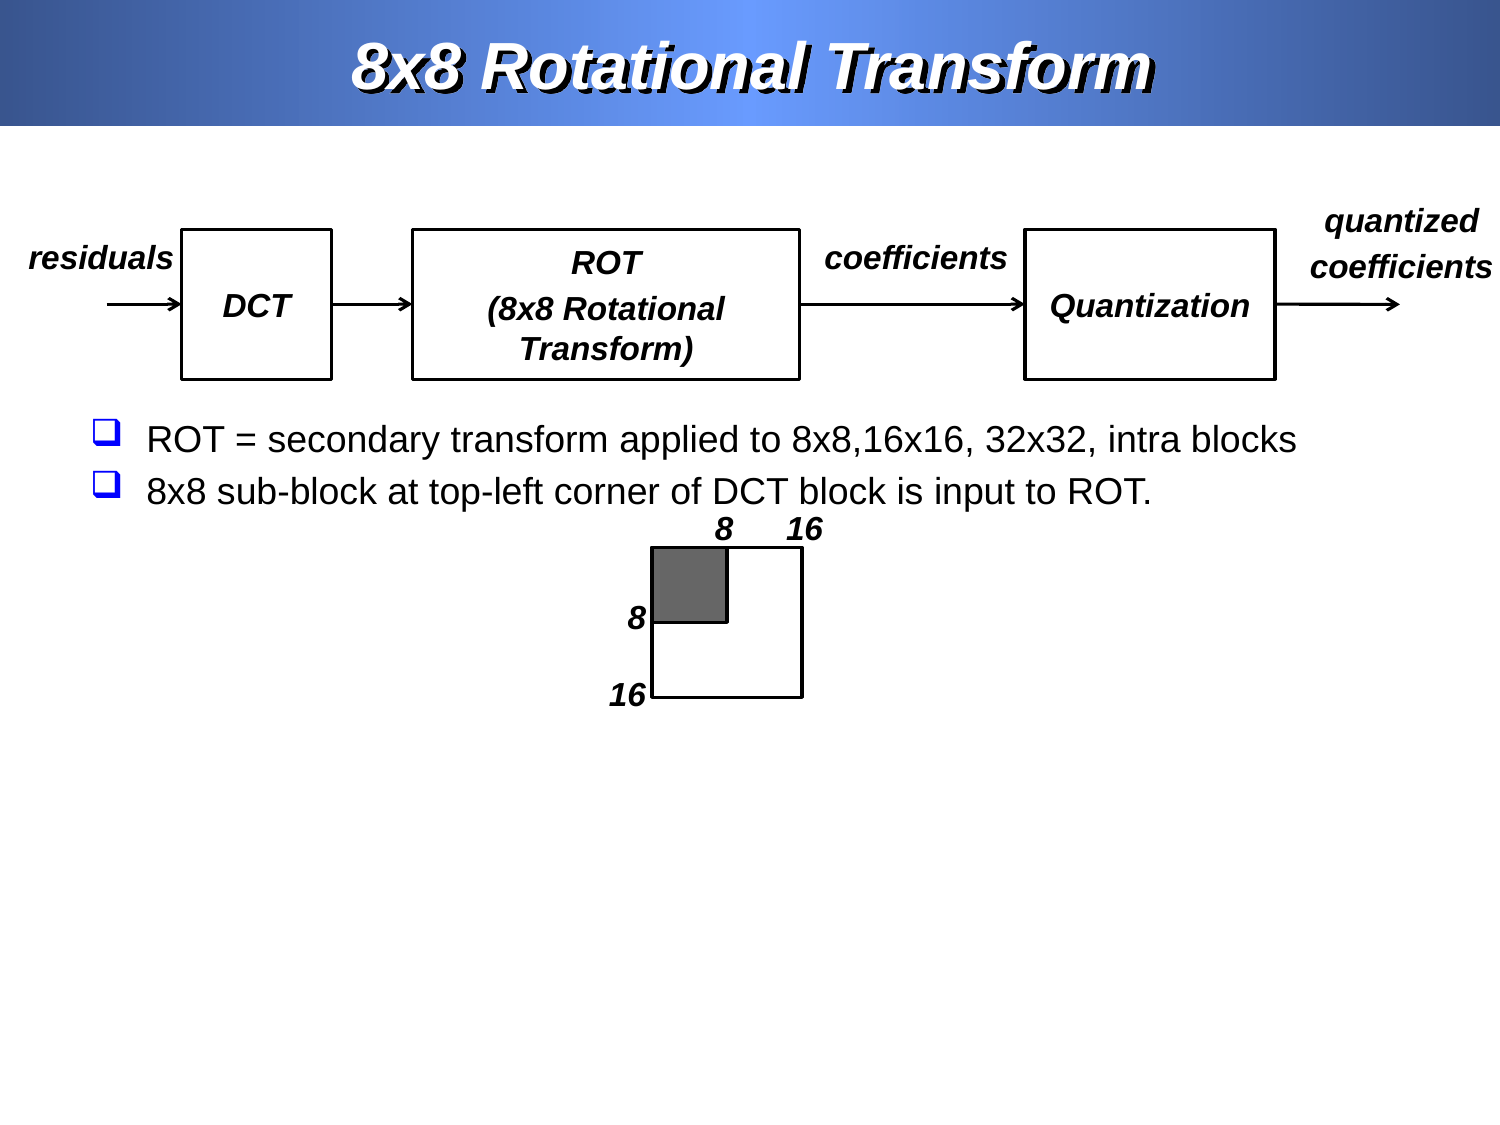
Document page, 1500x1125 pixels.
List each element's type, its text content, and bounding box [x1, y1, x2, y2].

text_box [12, 191, 1500, 380]
list ROT = secondary transform applied to 8x8,16x16, 32x32, intra blocks 8x8 sub-block at top-left corner of DCT block is input to ROT. [74, 406, 1426, 1125]
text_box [593, 499, 839, 722]
title 8x8 Rotational Transform [335, 12, 1500, 126]
